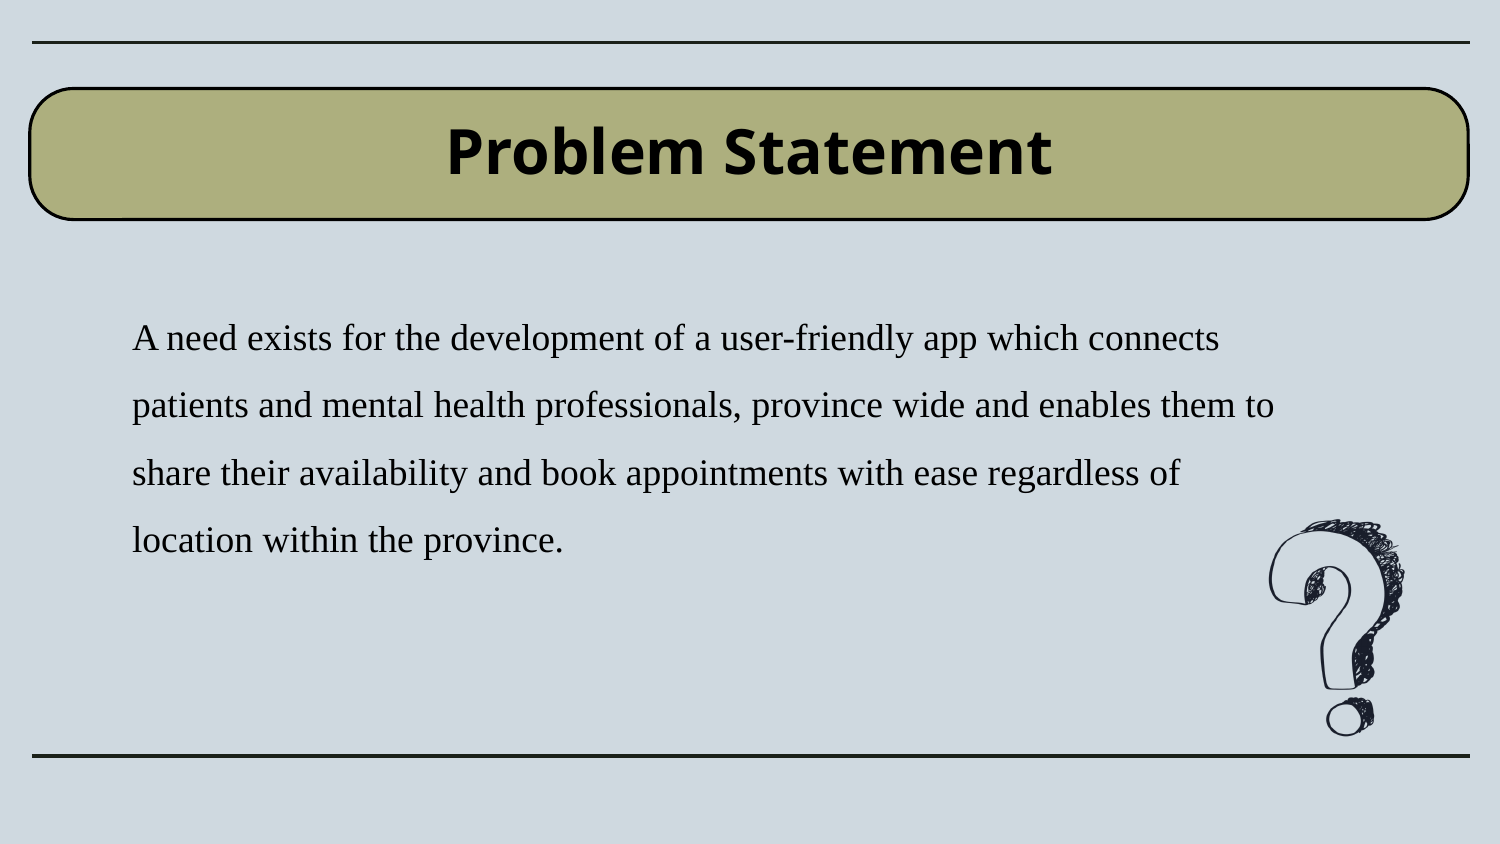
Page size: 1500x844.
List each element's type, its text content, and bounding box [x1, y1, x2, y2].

text_box A need exists for the development of a user-friendly app which connects patients and mental health professionals, province wide and enables them to share their availability and book appointments with ease regardless of location within the province. [116, 282, 1300, 621]
title Problem Statement [116, 112, 1383, 206]
picture [1218, 509, 1455, 746]
